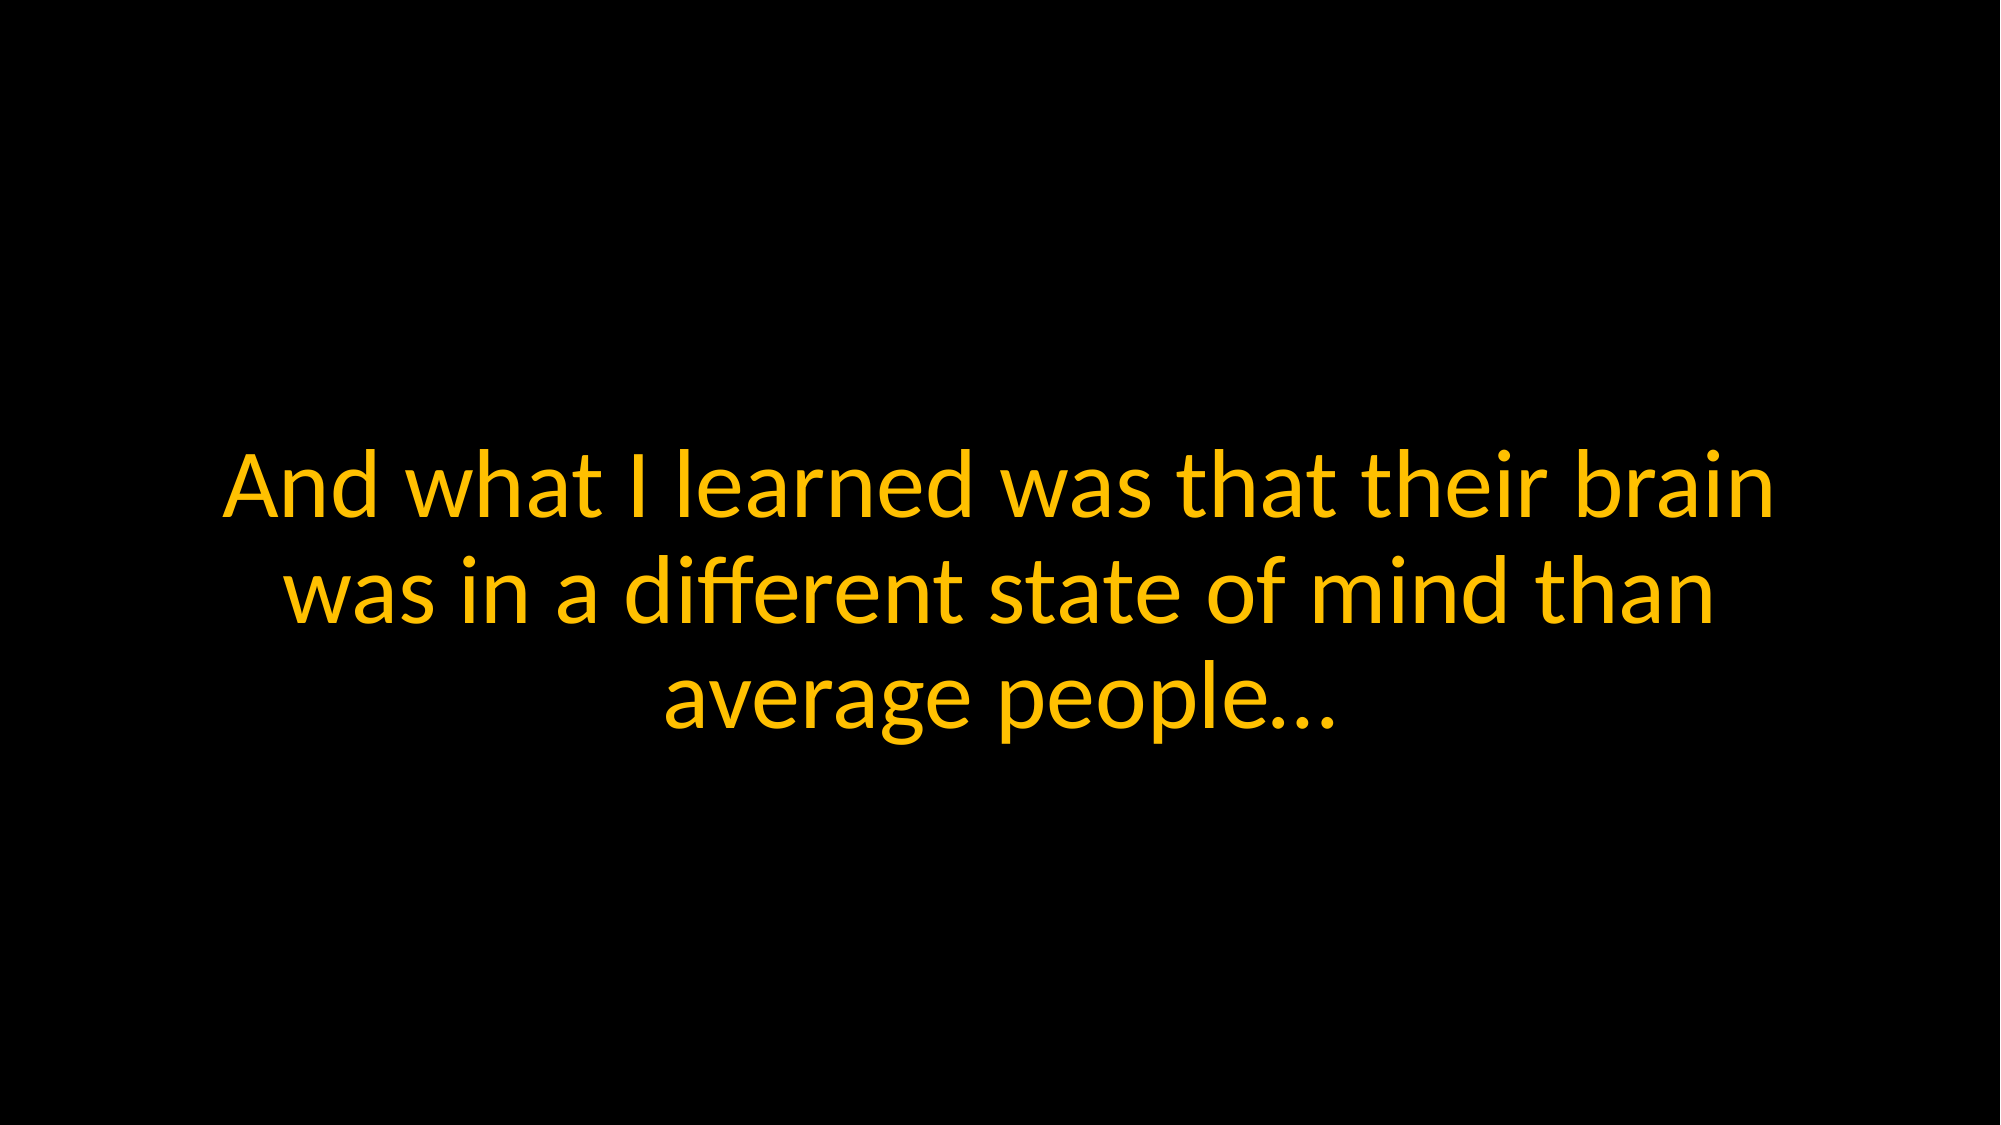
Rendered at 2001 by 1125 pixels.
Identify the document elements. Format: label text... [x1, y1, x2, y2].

list And what I learned was that their brain was in a different state of mind than average people… [138, 425, 1863, 1002]
